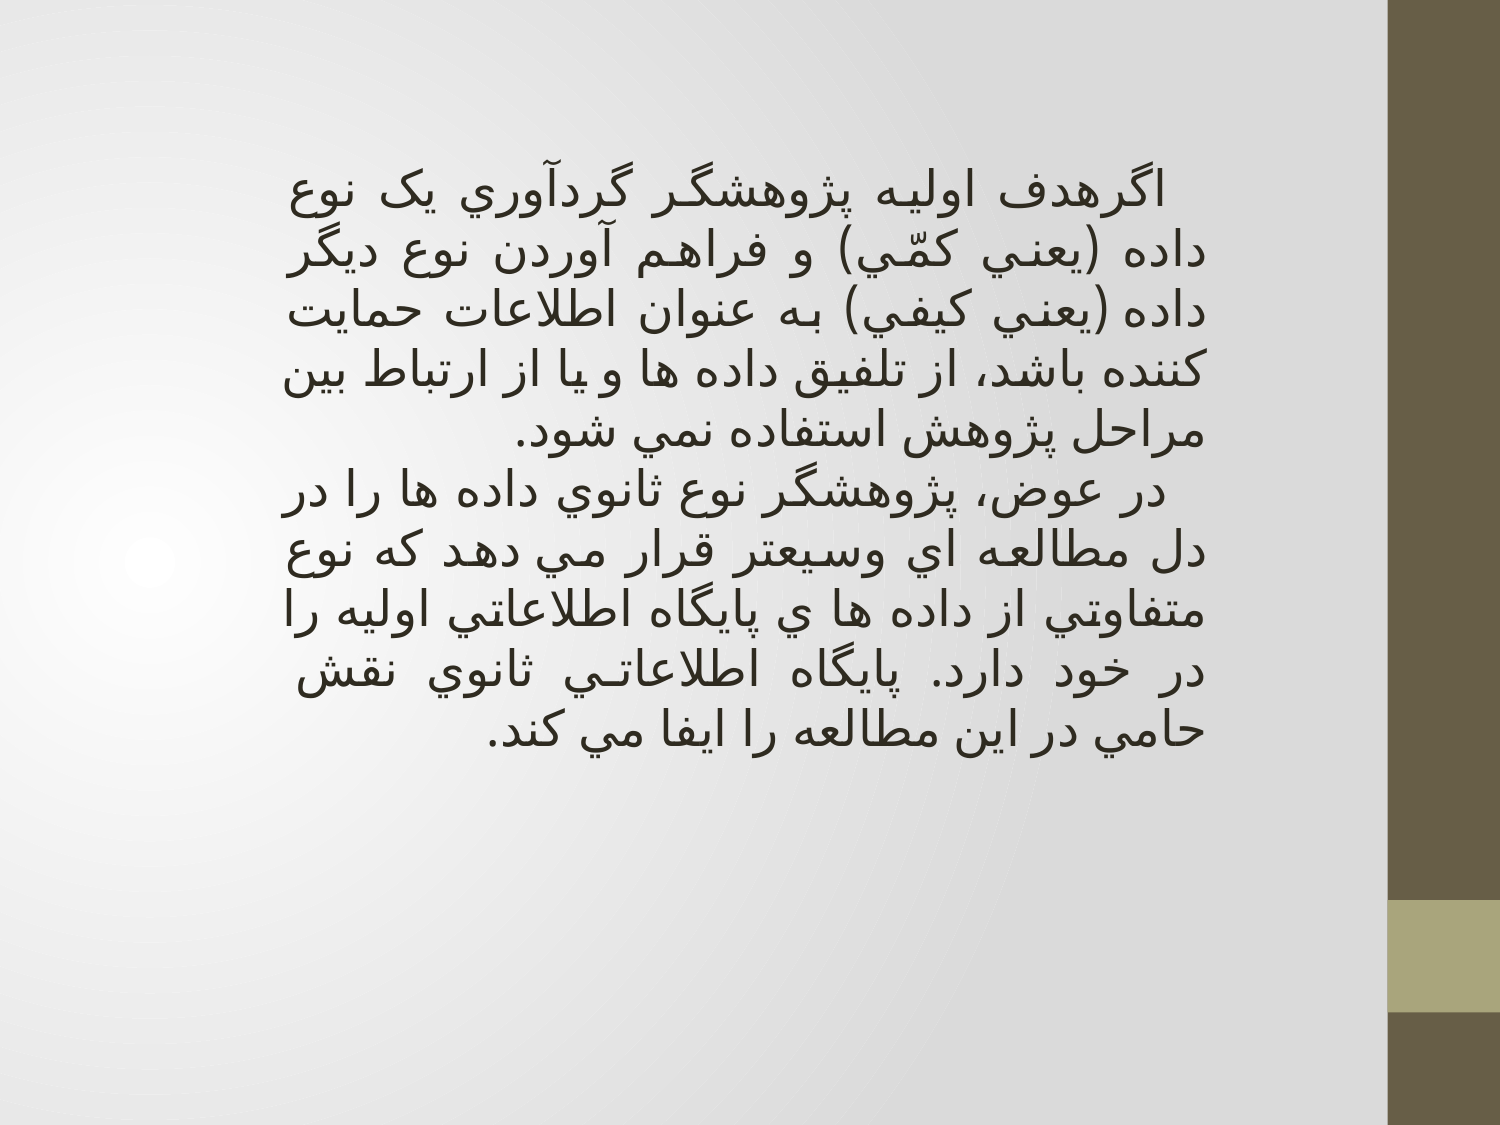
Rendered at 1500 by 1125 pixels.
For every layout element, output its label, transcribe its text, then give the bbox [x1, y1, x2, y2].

text_box اگرهدف اوليه پژوهشگر گردآوري يک نوع داده (يعني کمّي) و فراهم آوردن نوع ديگر داده (يعني کيفي) به عنوان اطلاعات حمايت کننده باشد، از تلفيق داده ها و یا از ارتباط بين مراحل پژوهش استفاده نمي شود. در عوض، پژوهشگر نوع ثانوي داده ها را در دل مطالعه اي وسيعتر قرار مي دهد که نوع متفاوتي از داده ها ي پايگاه اطلاعاتي اوليه را در خود دارد. پايگاه اطلاعاتي ثانوي نقش حامي در اين مطالعه را ايفا مي کند. [265, 149, 1223, 764]
